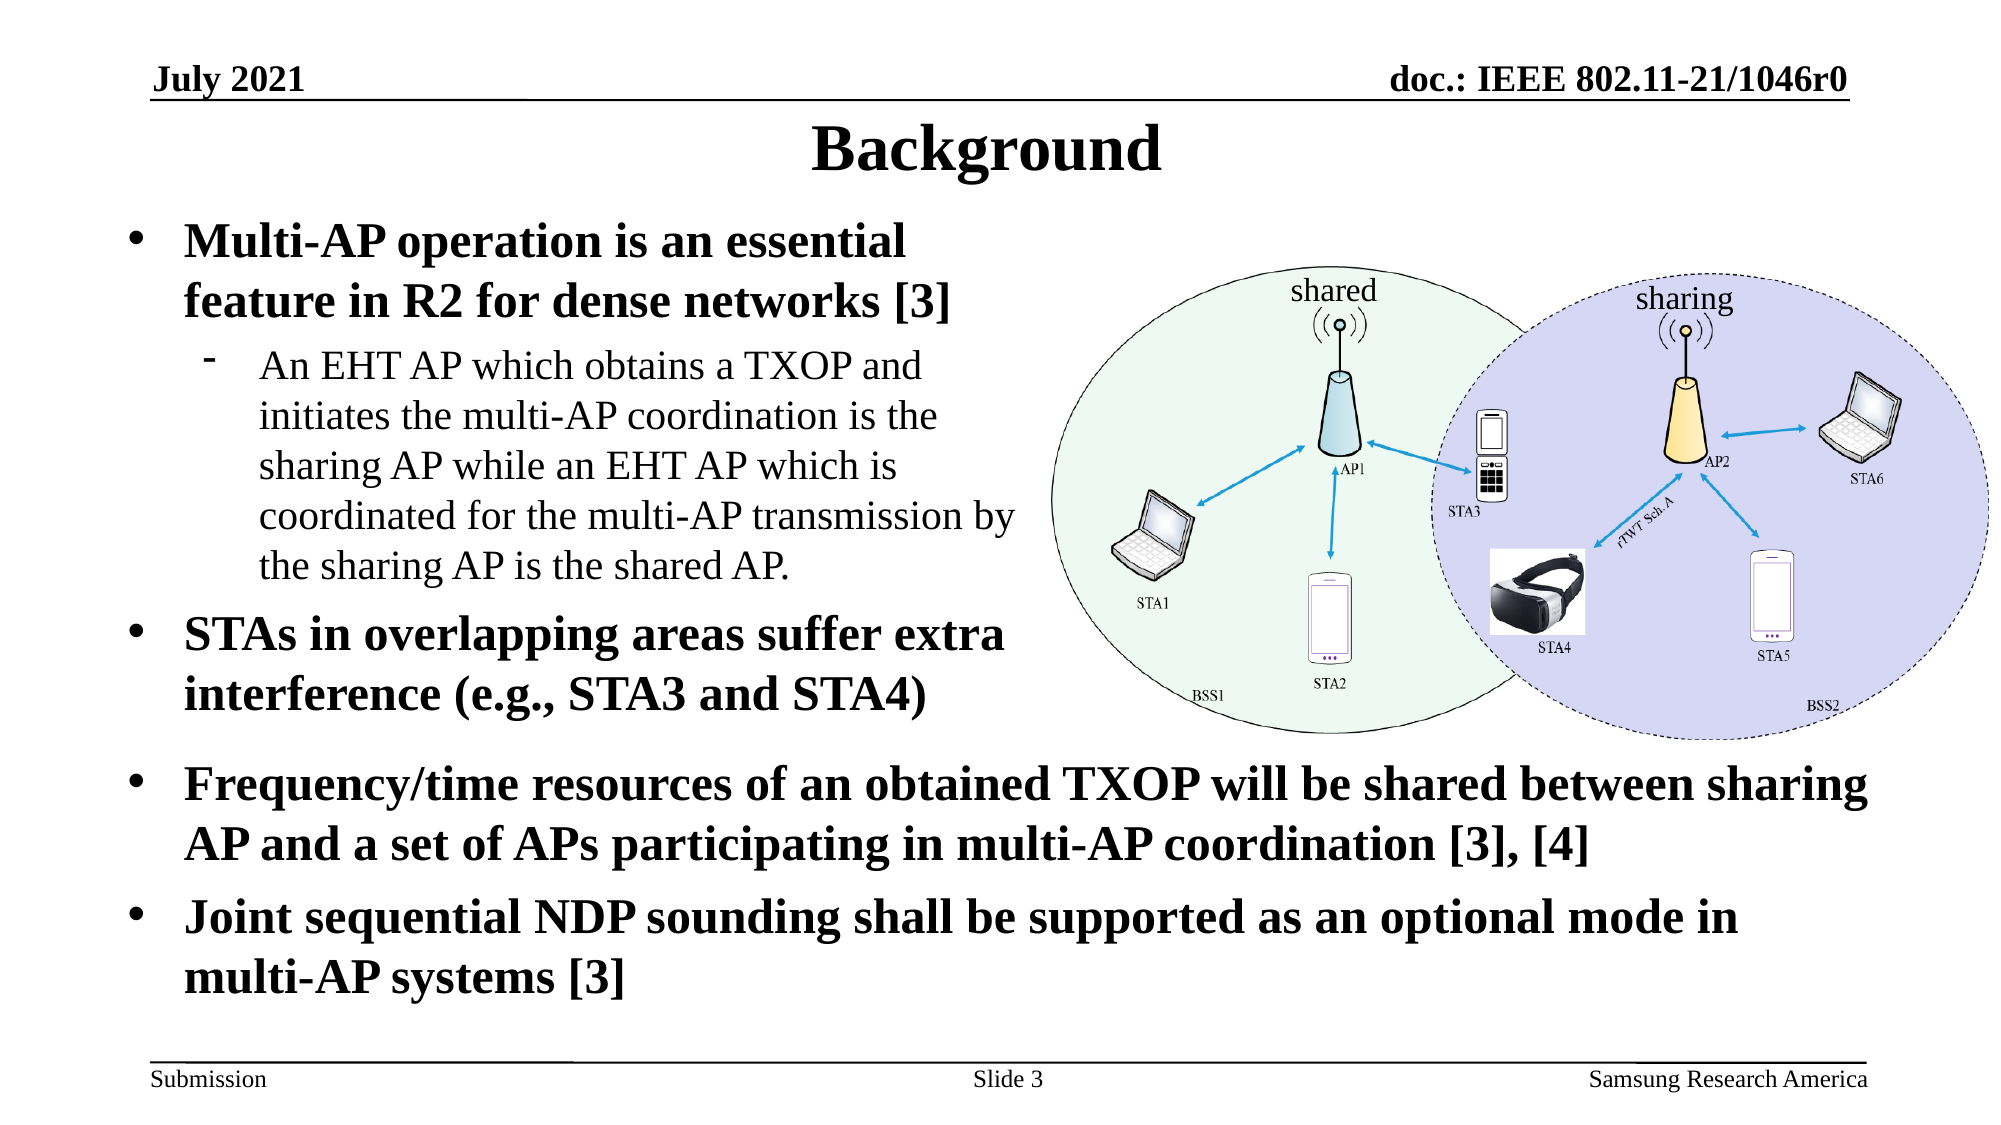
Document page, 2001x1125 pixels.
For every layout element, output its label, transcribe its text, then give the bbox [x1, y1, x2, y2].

text_box shared [1275, 260, 1393, 265]
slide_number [152, 54, 563, 100]
list Multi-AP operation is an essential feature in R2 for dense networks [3] An EHT AP which obtains a TXOP and initiates the multi-AP coordination is the sharing AP while an EHT AP which is coordinated for the multi-AP transmission by the sharing AP is the shared AP. STAs in overlapping areas suffer extra interference (e.g., STA3 and STA4) [112, 199, 1037, 743]
text_box Frequency/time resources of an obtained TXOP will be shared between sharing AP and a set of APs participating in multi-AP coordination [3], [4] Joint sequential NDP sounding shall be supported as an optional mode in multi-AP systems [3] [112, 743, 1888, 1123]
picture [1051, 266, 1990, 740]
title Background [137, 74, 1838, 214]
